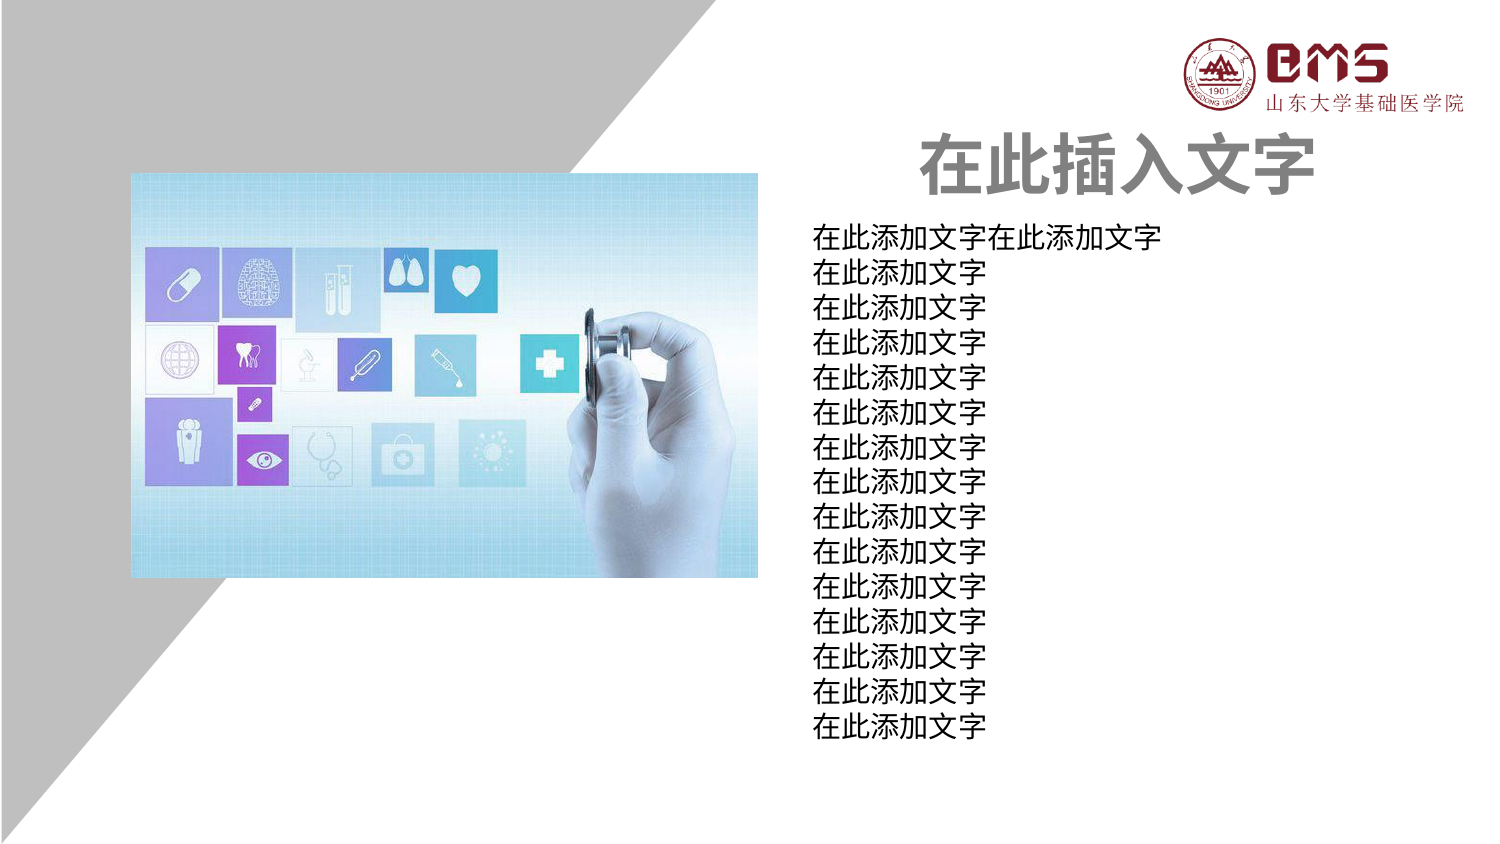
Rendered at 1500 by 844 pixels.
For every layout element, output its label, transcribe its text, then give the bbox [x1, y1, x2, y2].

picture [1163, 19, 1500, 149]
text_box 在此插入文字 [903, 115, 1353, 211]
picture [131, 173, 758, 578]
text_box [0, 0, 718, 844]
text_box 在此添加文字在此添加文字 在此添加文字 在此添加文字 在此添加文字 在此添加文字 在此添加文字 在此添加文字 在此添加文字 在此添加文字 在此添加文字 在此添加文字 在此添加文字 在此添加文字 在此添加文字 在此添加文字 [797, 211, 1459, 786]
